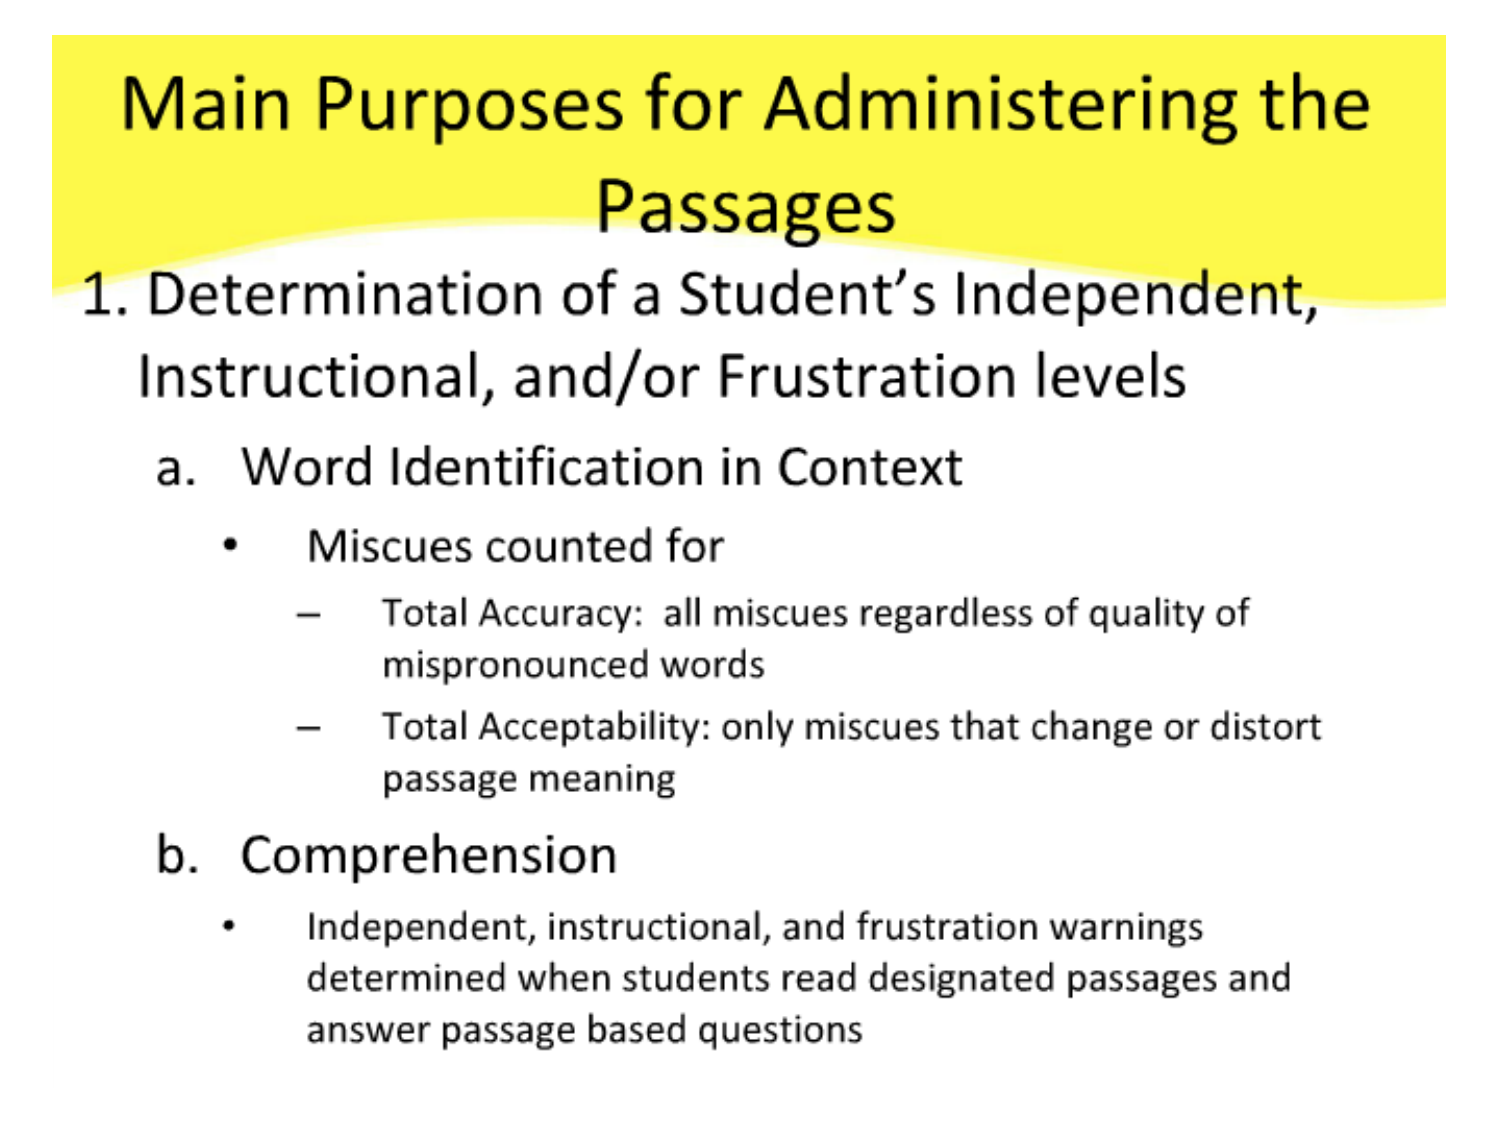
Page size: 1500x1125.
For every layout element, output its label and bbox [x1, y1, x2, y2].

picture [51, 35, 1447, 1088]
